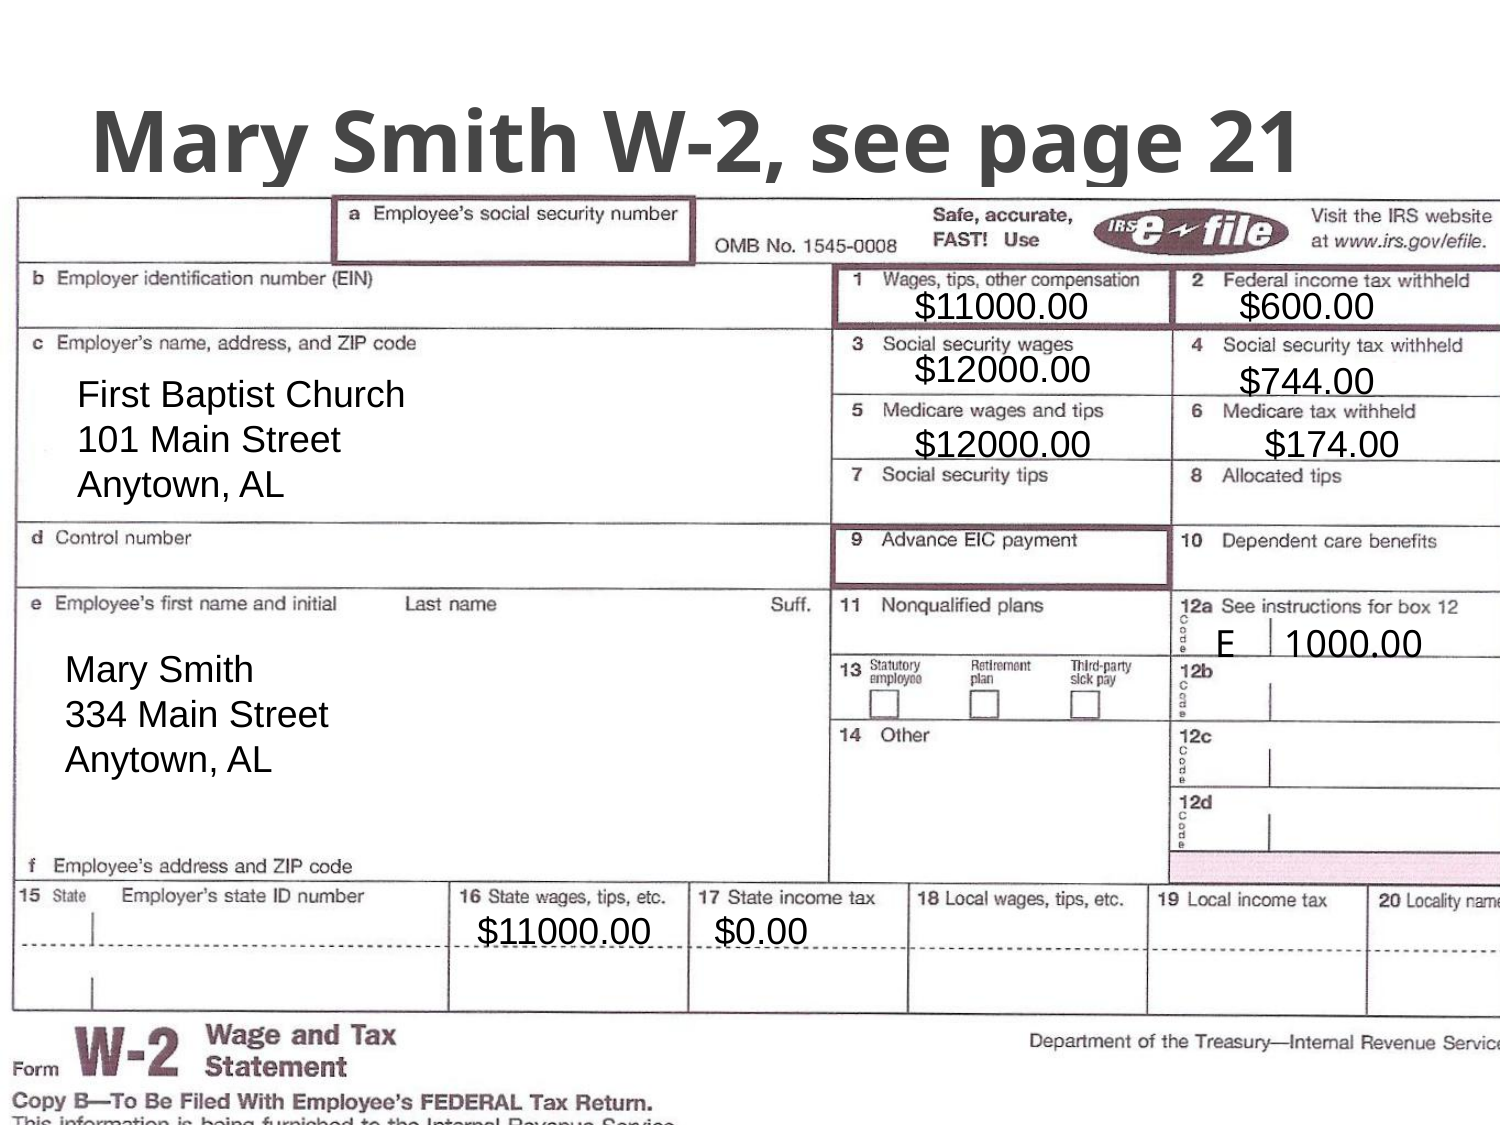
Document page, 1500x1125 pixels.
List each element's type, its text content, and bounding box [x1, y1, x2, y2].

title Mary Smith W-2, see page 21 [75, 45, 1425, 187]
picture [0, 187, 1500, 1125]
